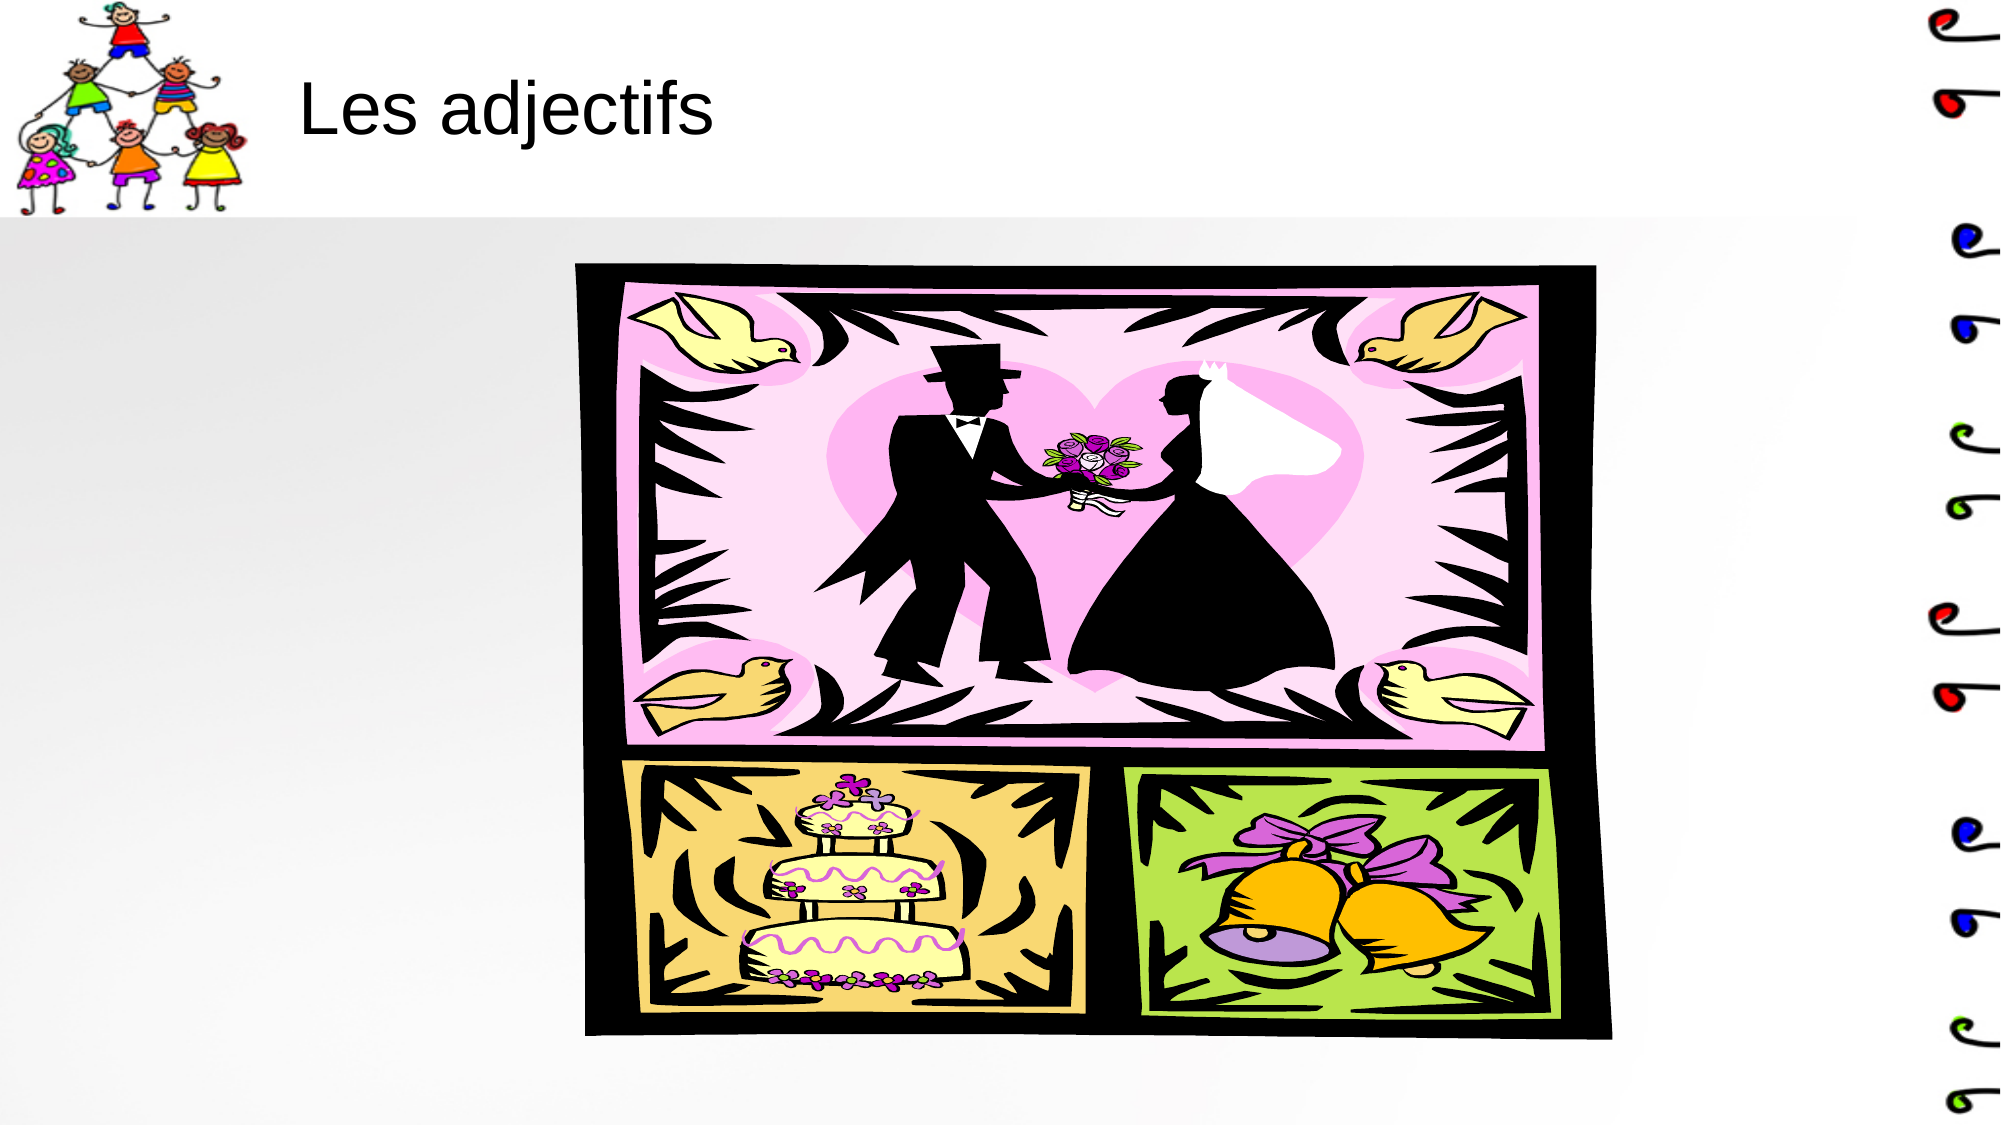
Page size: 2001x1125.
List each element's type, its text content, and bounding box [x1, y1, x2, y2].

picture [0, 0, 2001, 1125]
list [574, 262, 1613, 1040]
title Les adjectifs [283, 16, 1951, 192]
